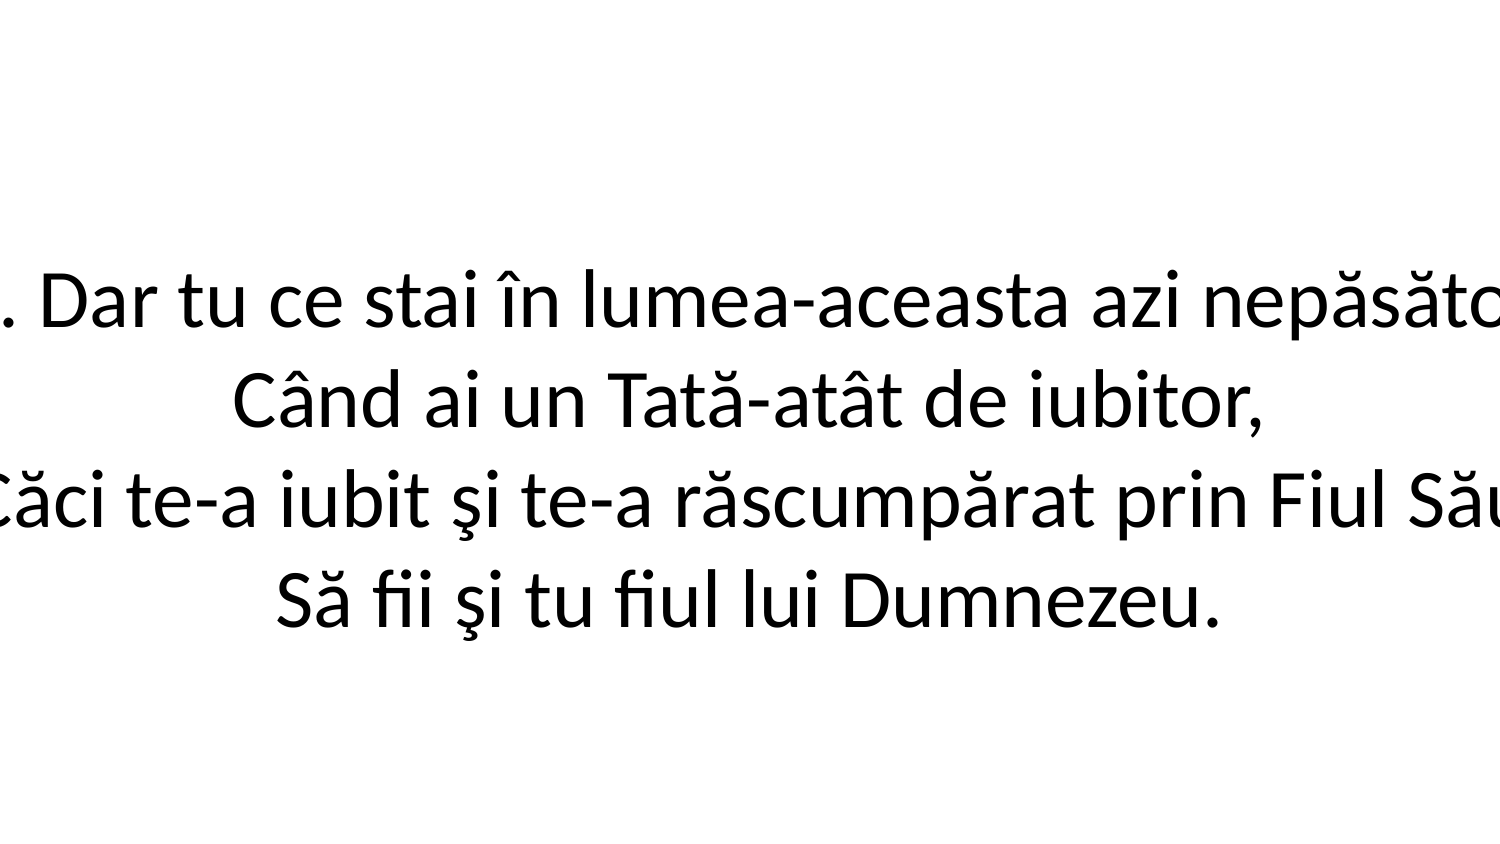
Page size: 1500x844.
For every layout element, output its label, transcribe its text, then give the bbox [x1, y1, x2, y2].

text_box 5. Dar tu ce stai în lumea-aceasta azi nepăsător Când ai un Tată-atât de iubitor, Căci te-a iubit şi te-a răscumpărat prin Fiul Său Să fii şi tu fiul lui Dumnezeu. [0, 192, 1500, 652]
